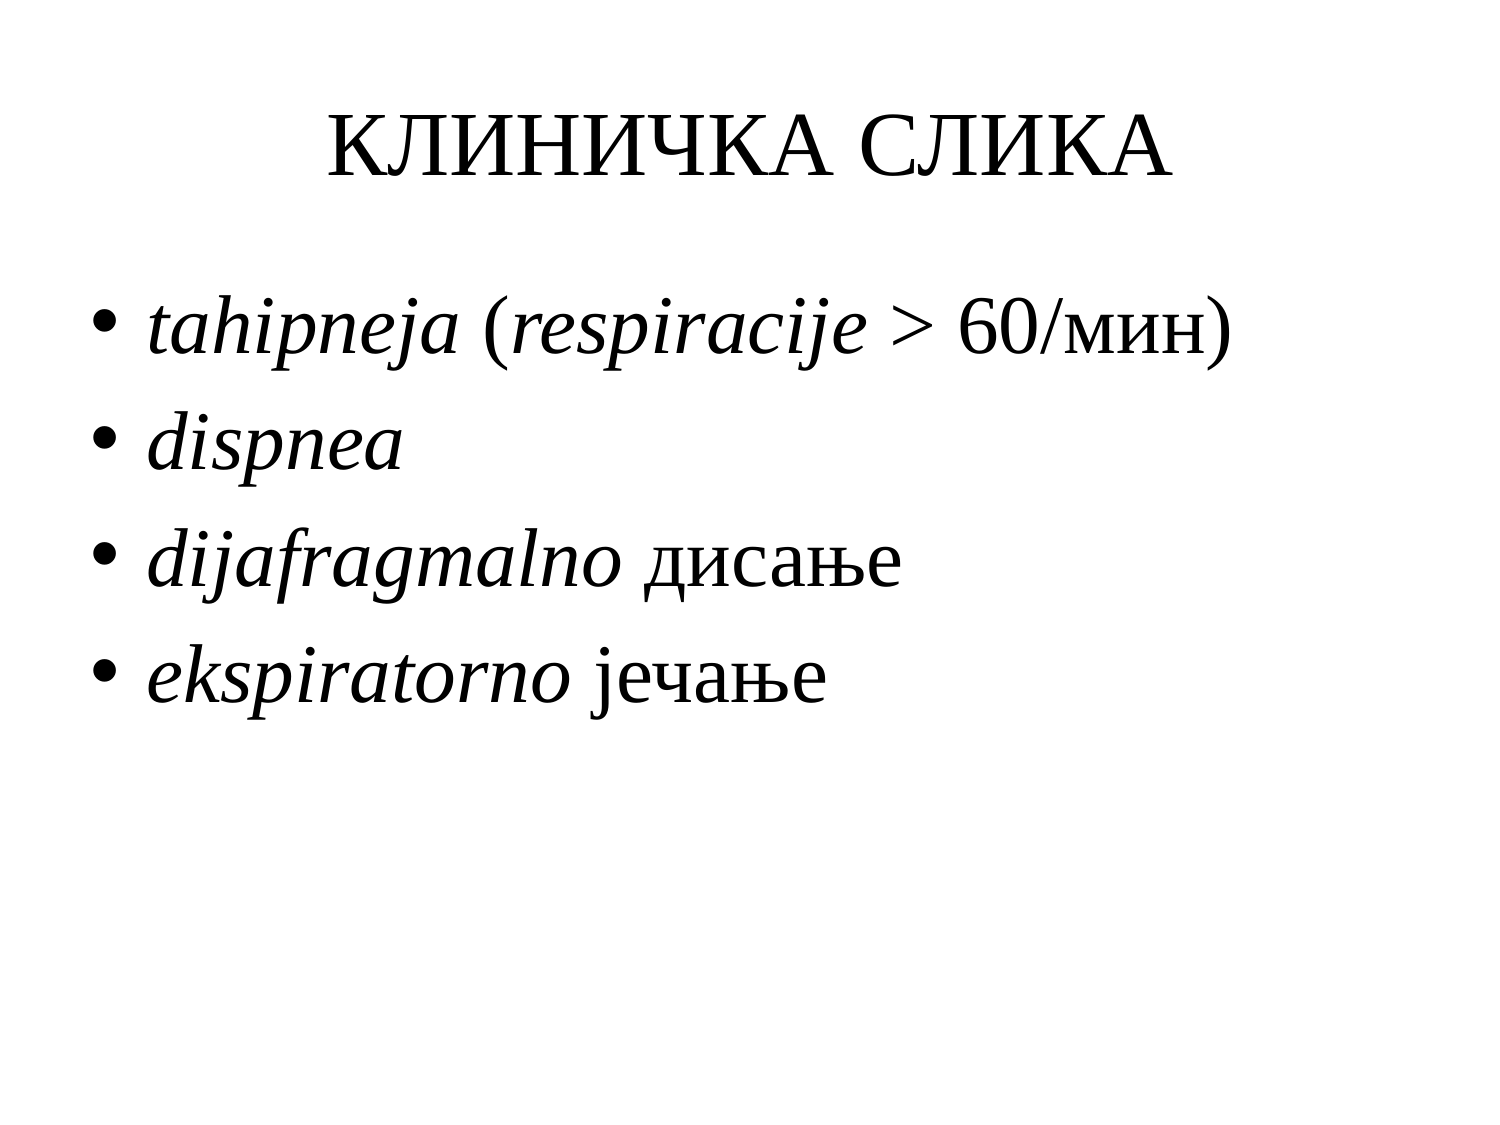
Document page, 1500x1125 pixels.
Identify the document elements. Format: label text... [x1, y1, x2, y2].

title КЛИНИЧКА СЛИКА [75, 45, 1425, 233]
list tahipneja (respiracije > 60/мин) dispnea dijafragmalno дисање ekspiratorno јечањe [75, 262, 1425, 1005]
